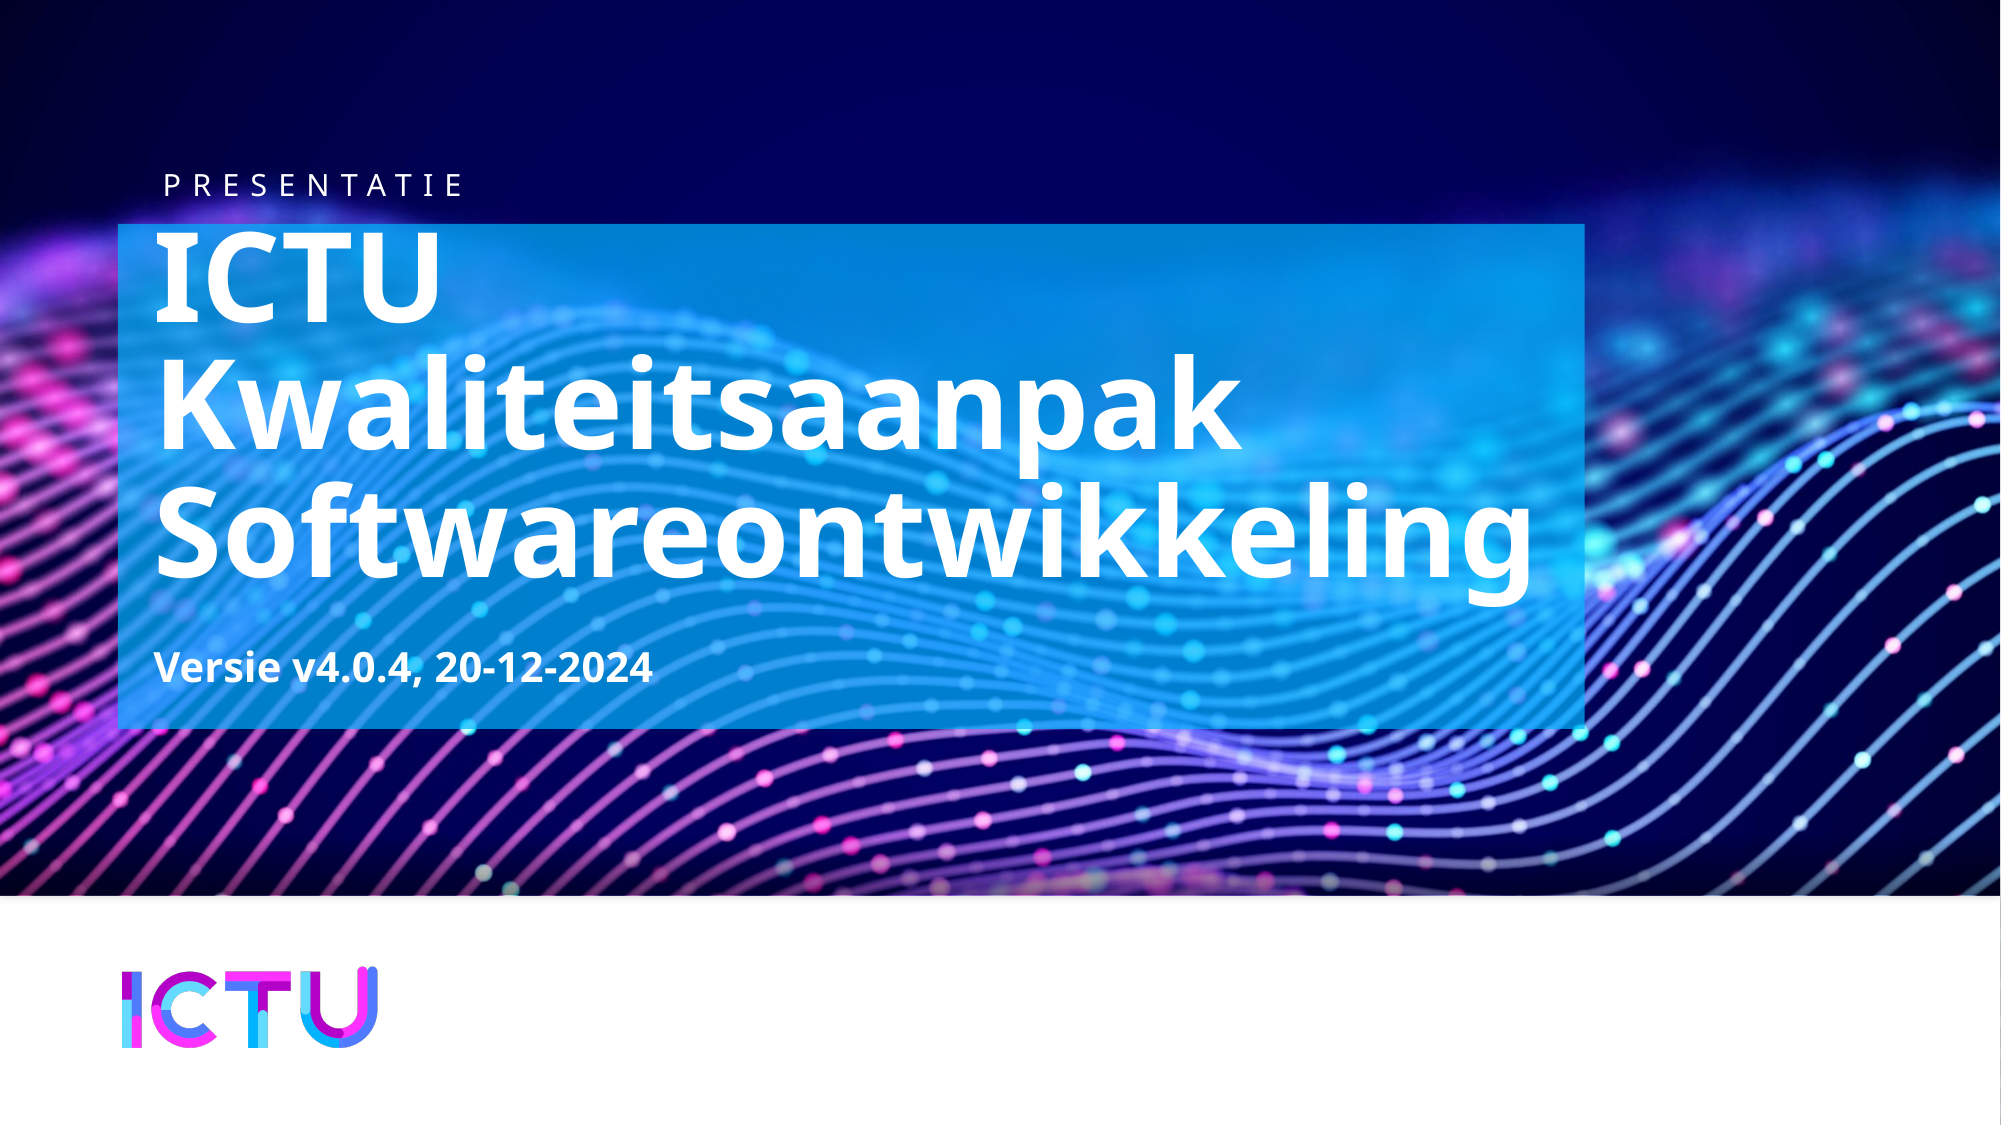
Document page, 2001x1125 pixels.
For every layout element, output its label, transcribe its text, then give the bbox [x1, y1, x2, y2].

picture [0, 0, 2001, 1125]
title ICTU Kwaliteitsaanpak Softwareontwikkeling [117, 223, 1585, 729]
subtitle Versie v4.0.4, 20-12-2024 [117, 595, 1278, 730]
